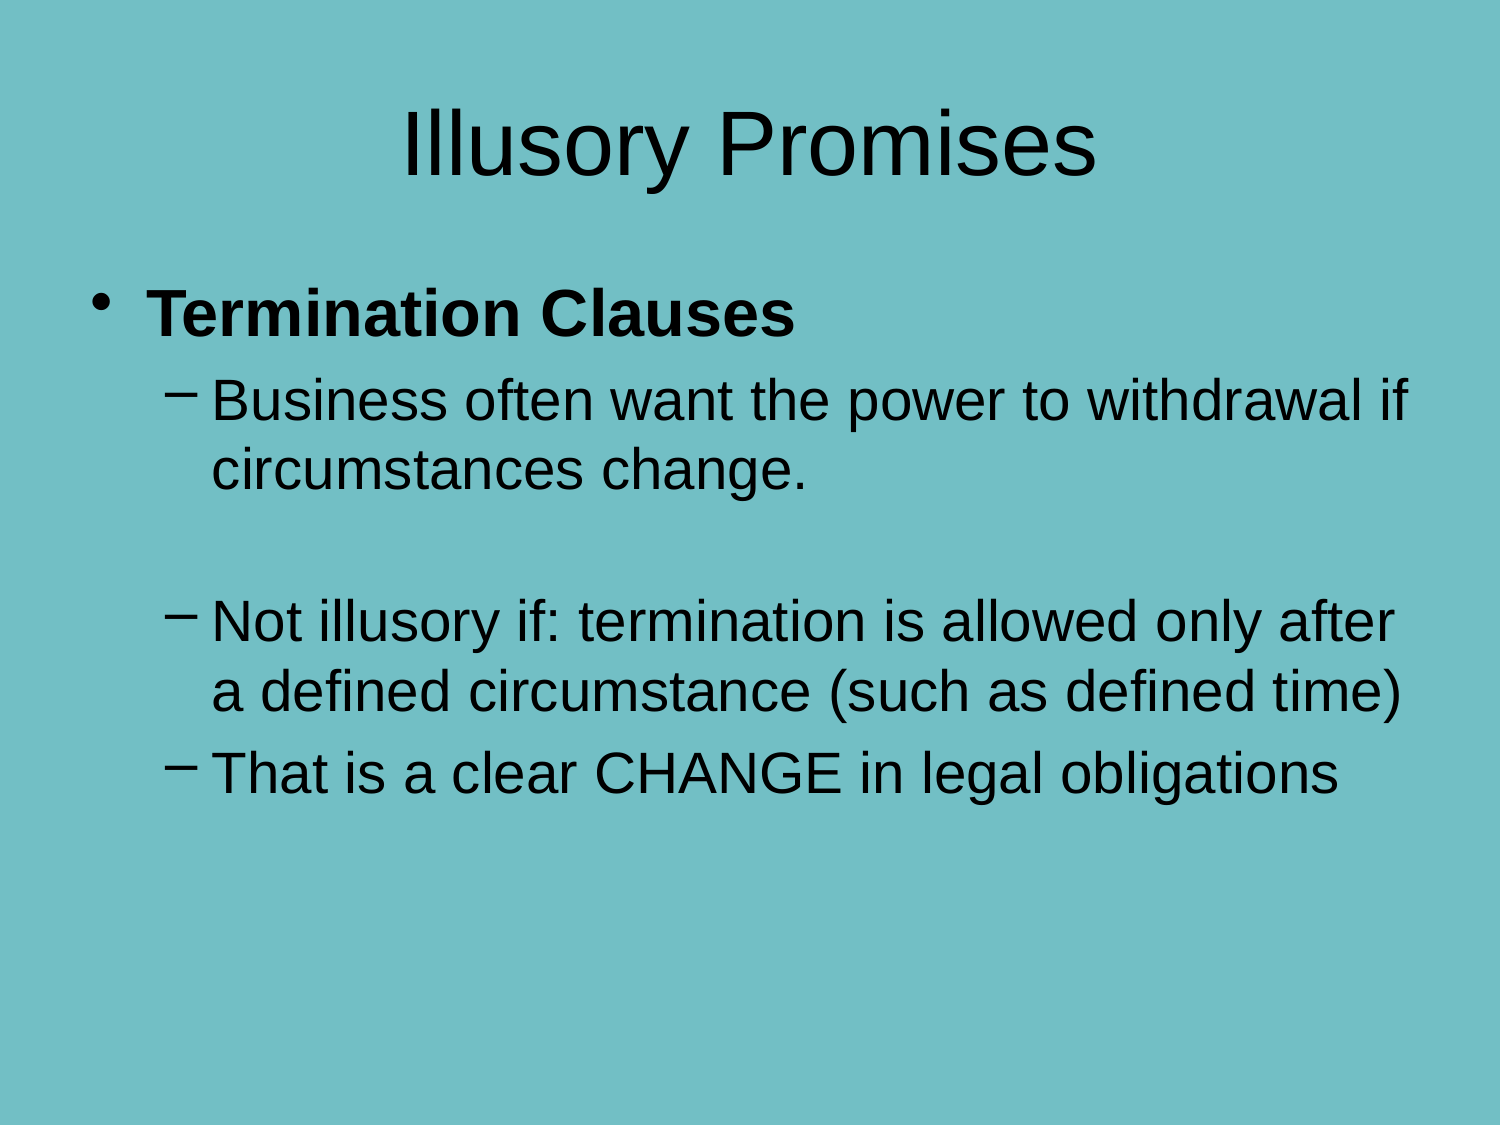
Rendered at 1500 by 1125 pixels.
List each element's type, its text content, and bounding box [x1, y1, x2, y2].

title Illusory Promises [74, 44, 1426, 233]
list Termination Clauses Business often want the power to withdrawal if circumstances change. Not illusory if: termination is allowed only after a defined circumstance (such as defined time) That is a clear CHANGE in legal obligations [74, 262, 1426, 1006]
